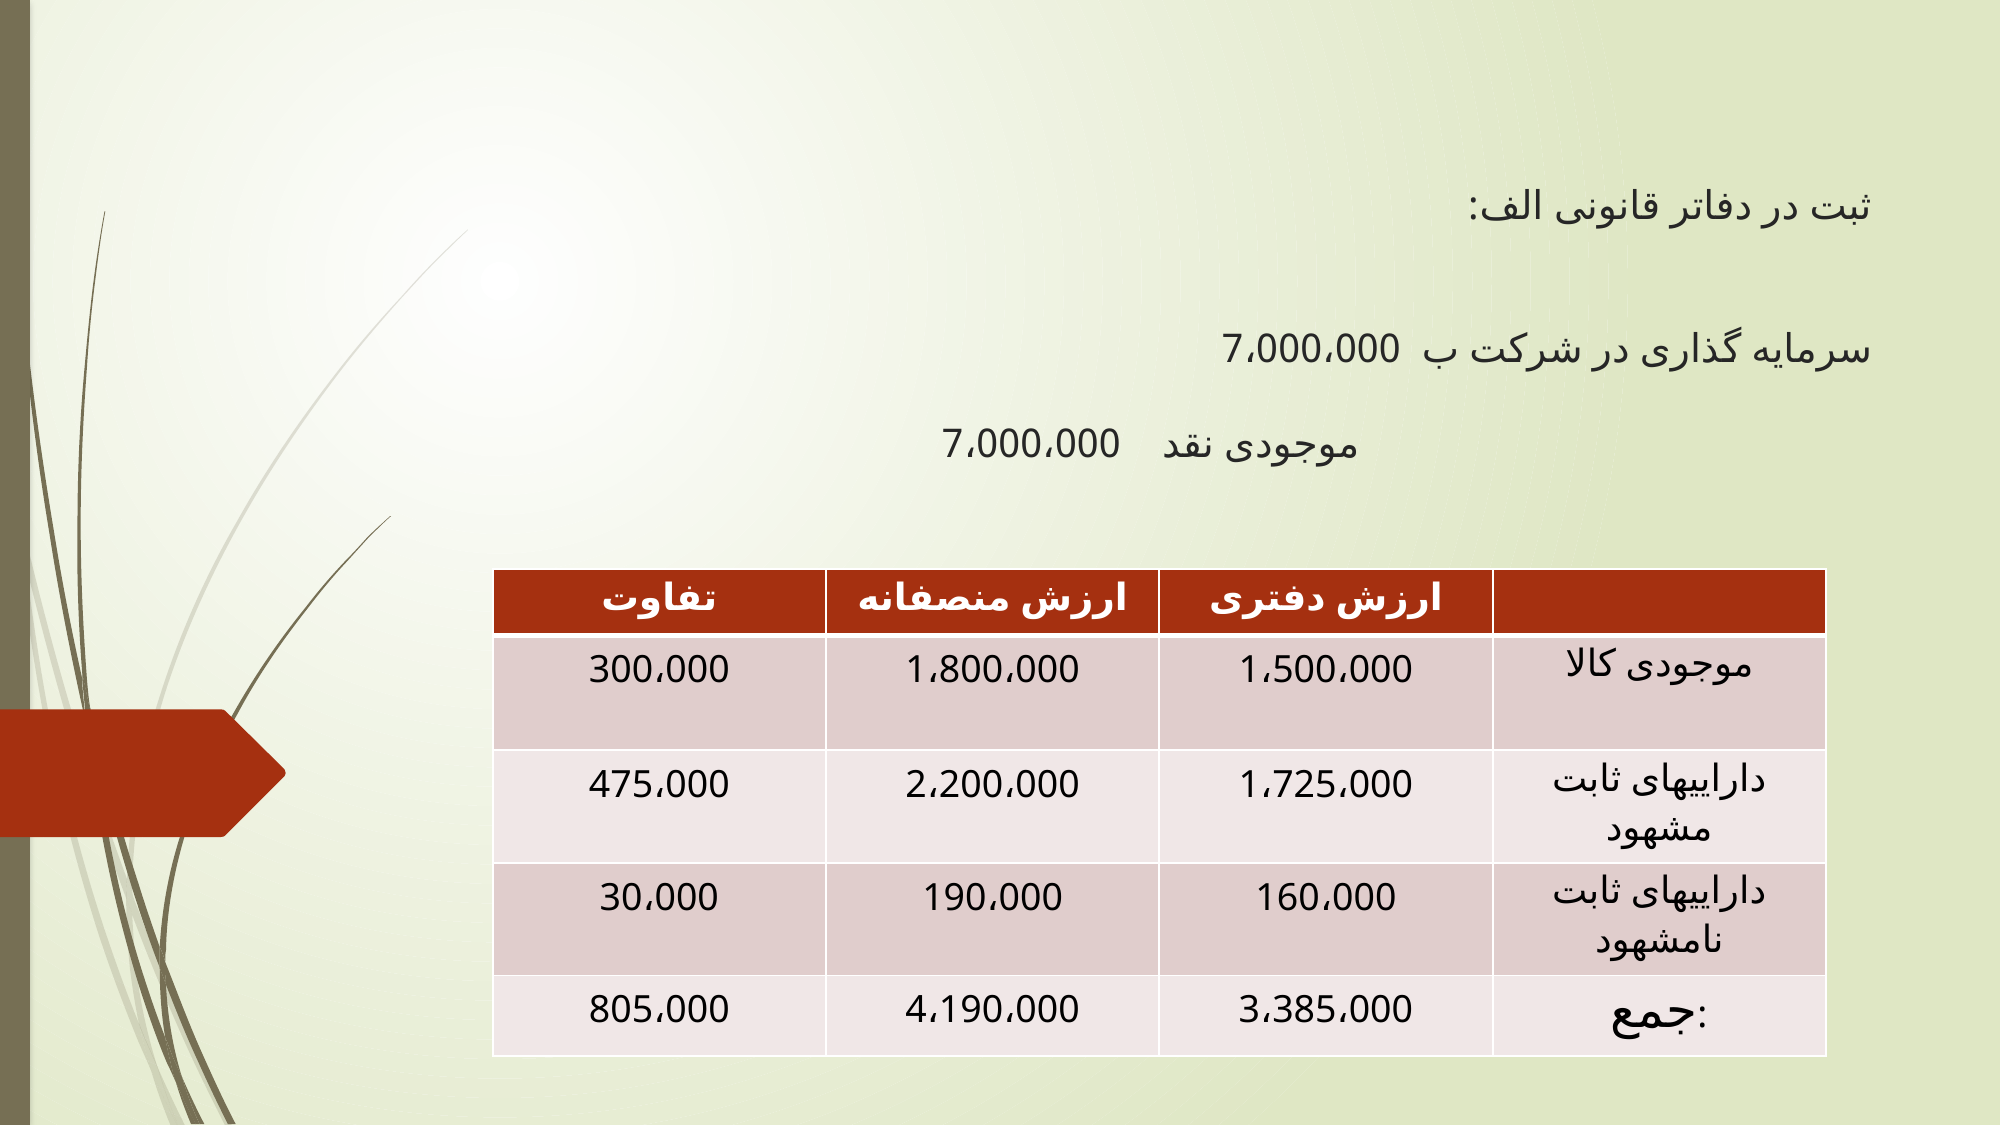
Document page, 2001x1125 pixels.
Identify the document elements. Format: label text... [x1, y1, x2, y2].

table_cell 475،000 [494, 751, 825, 862]
table_cell داراییهای ثابت نامشهود [1494, 864, 1825, 975]
table_cell جمع: [1494, 976, 1825, 1055]
table_cell 30،000 [494, 864, 825, 975]
table_cell موجودی کالا [1494, 638, 1825, 749]
table_cell 190،000 [827, 864, 1158, 975]
table_cell 1،800،000 [827, 638, 1158, 749]
table_cell 1،725،000 [1160, 751, 1492, 862]
table_cell 1،500،000 [1160, 638, 1492, 749]
table_cell 3،385،000 [1160, 976, 1492, 1055]
table_cell 300،000 [494, 638, 825, 749]
table_header [1494, 570, 1825, 633]
table_cell 160،000 [1160, 864, 1492, 975]
title ثبت در دفاتر قانونی الف: سرمایه گذاری در شرکت ب 7،000،000 موجودی نقد 7،000،000 [424, 168, 1888, 711]
table_header ارزش دفتری [1160, 570, 1492, 633]
table_cell 805،000 [494, 976, 825, 1055]
table_cell داراییهای ثابت مشهود [1494, 751, 1825, 862]
table_cell 2،200،000 [827, 751, 1158, 862]
text_box [437, 962, 1900, 1108]
table_cell 4،190،000 [827, 976, 1158, 1055]
table_header تفاوت [494, 570, 825, 633]
table_header ارزش منصفانه [827, 570, 1158, 633]
